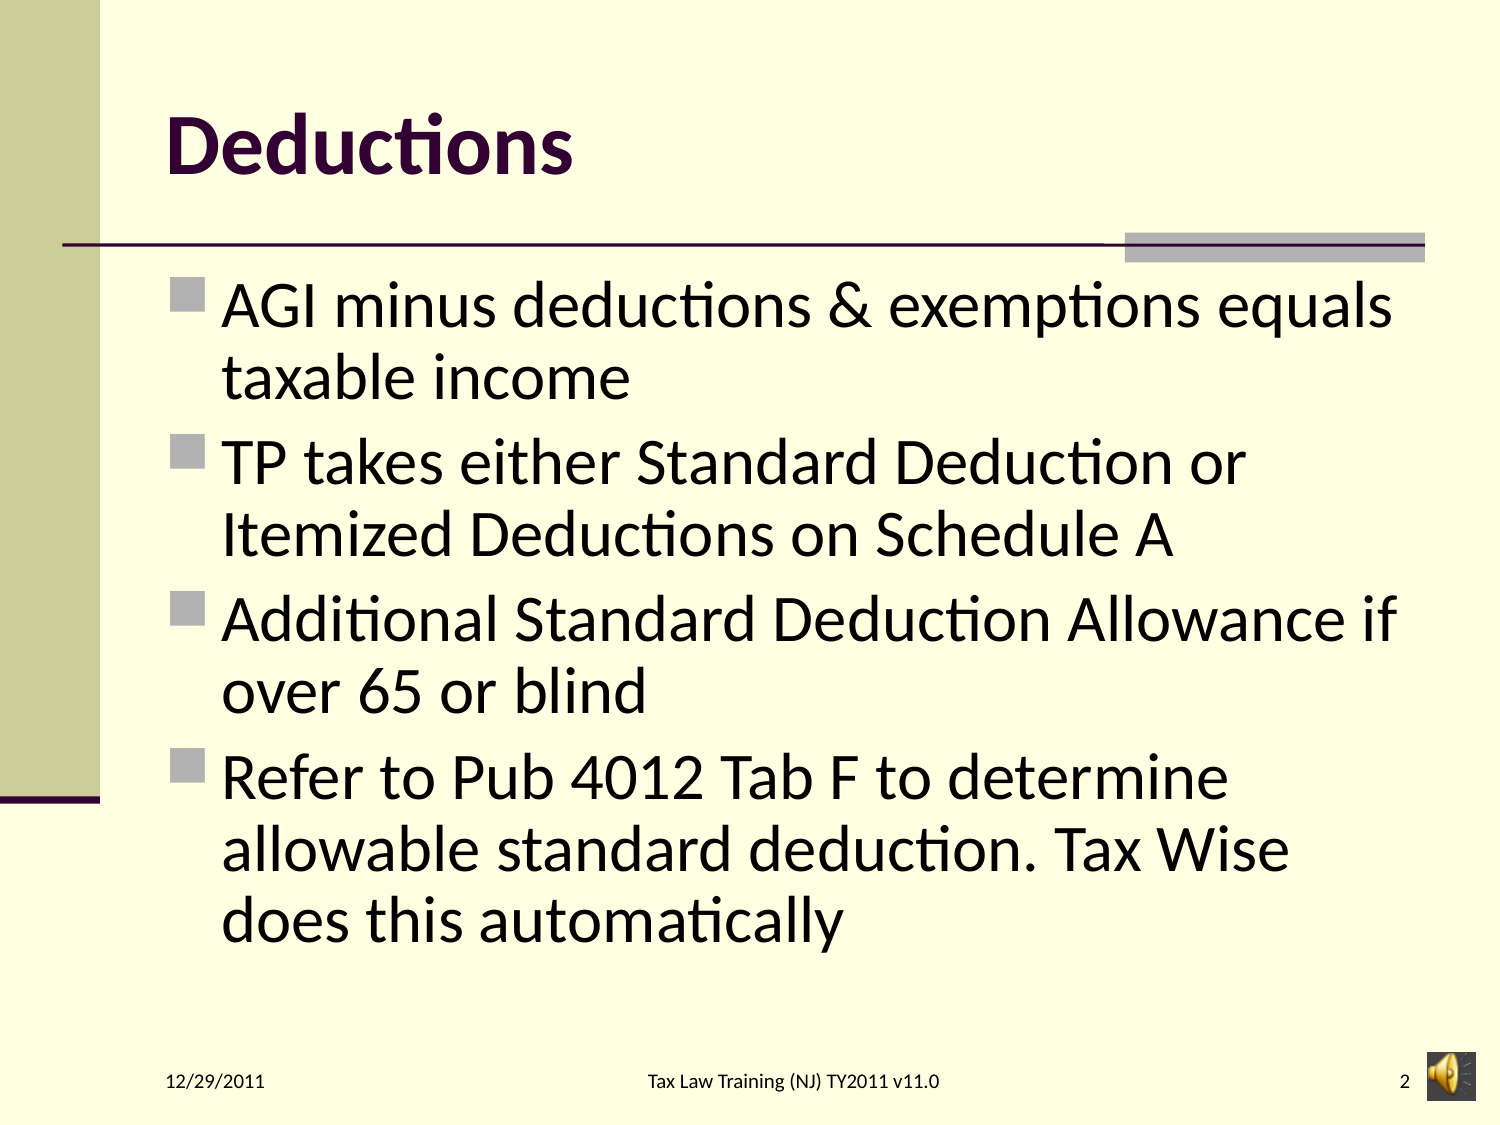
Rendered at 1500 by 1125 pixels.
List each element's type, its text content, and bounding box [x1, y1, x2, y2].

picture [1426, 1051, 1477, 1102]
slide_number 2 [1112, 1049, 1426, 1101]
title Deductions [150, 45, 1425, 234]
list AGI minus deductions & exemptions equals taxable income TP takes either Standard Deduction or Itemized Deductions on Schedule A Additional Standard Deduction Allowance if over 65 or blind Refer to Pub 4012 Tab F to determine allowable standard deduction. Tax Wise does this automatically [150, 262, 1425, 1038]
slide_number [149, 1050, 476, 1101]
footer Tax Law Training (NJ) TY2011 v11.0 [549, 1049, 1038, 1101]
